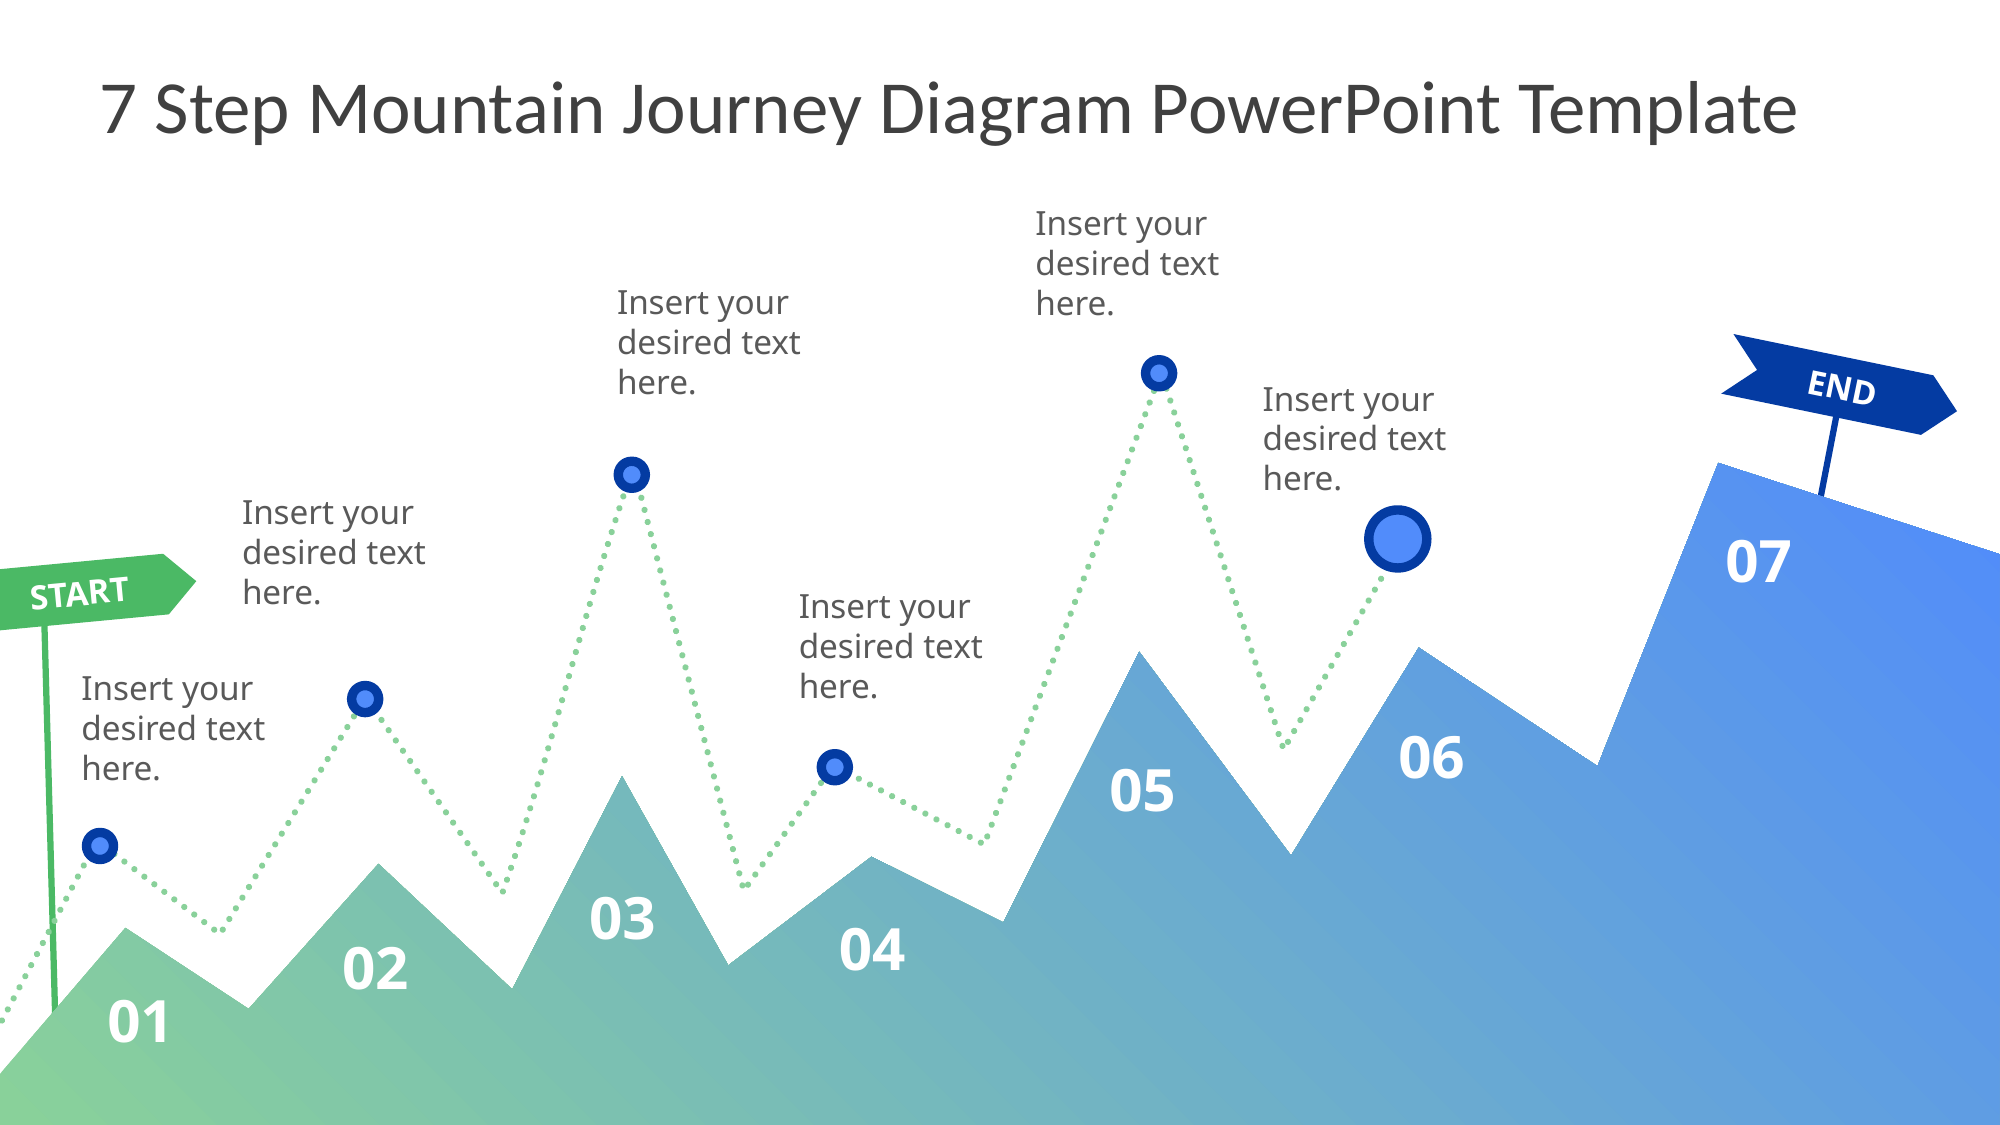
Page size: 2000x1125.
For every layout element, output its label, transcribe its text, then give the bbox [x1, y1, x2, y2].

text_box Insert your desired text here. [144, 659, 336, 795]
text_box 06 [1383, 712, 1480, 798]
text_box 07 [1710, 545, 1807, 602]
text_box 04 [823, 904, 921, 990]
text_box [0, 553, 139, 1026]
text_box 02 [327, 924, 424, 1009]
text_box Insert your desired text here. [798, 577, 1000, 713]
text_box Insert your desired text here. [1262, 370, 1536, 505]
text_box 01 [92, 976, 189, 1062]
text_box Insert your desired text here. [617, 274, 891, 409]
text_box Insert your desired text here. [242, 483, 516, 619]
title 7 Step Mountain Journey Diagram PowerPoint Template [99, 45, 1900, 162]
text_box 05 [1094, 745, 1191, 831]
text_box [0, 485, 2000, 1125]
text_box [819, 751, 851, 783]
text_box [144, 388, 1387, 966]
text_box [1366, 507, 1429, 571]
text_box Insert your desired text here. [1035, 194, 1309, 330]
text_box [1143, 357, 1175, 389]
text_box 03 [574, 873, 671, 959]
text_box [349, 683, 381, 715]
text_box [1712, 355, 1948, 538]
text_box [616, 459, 648, 491]
